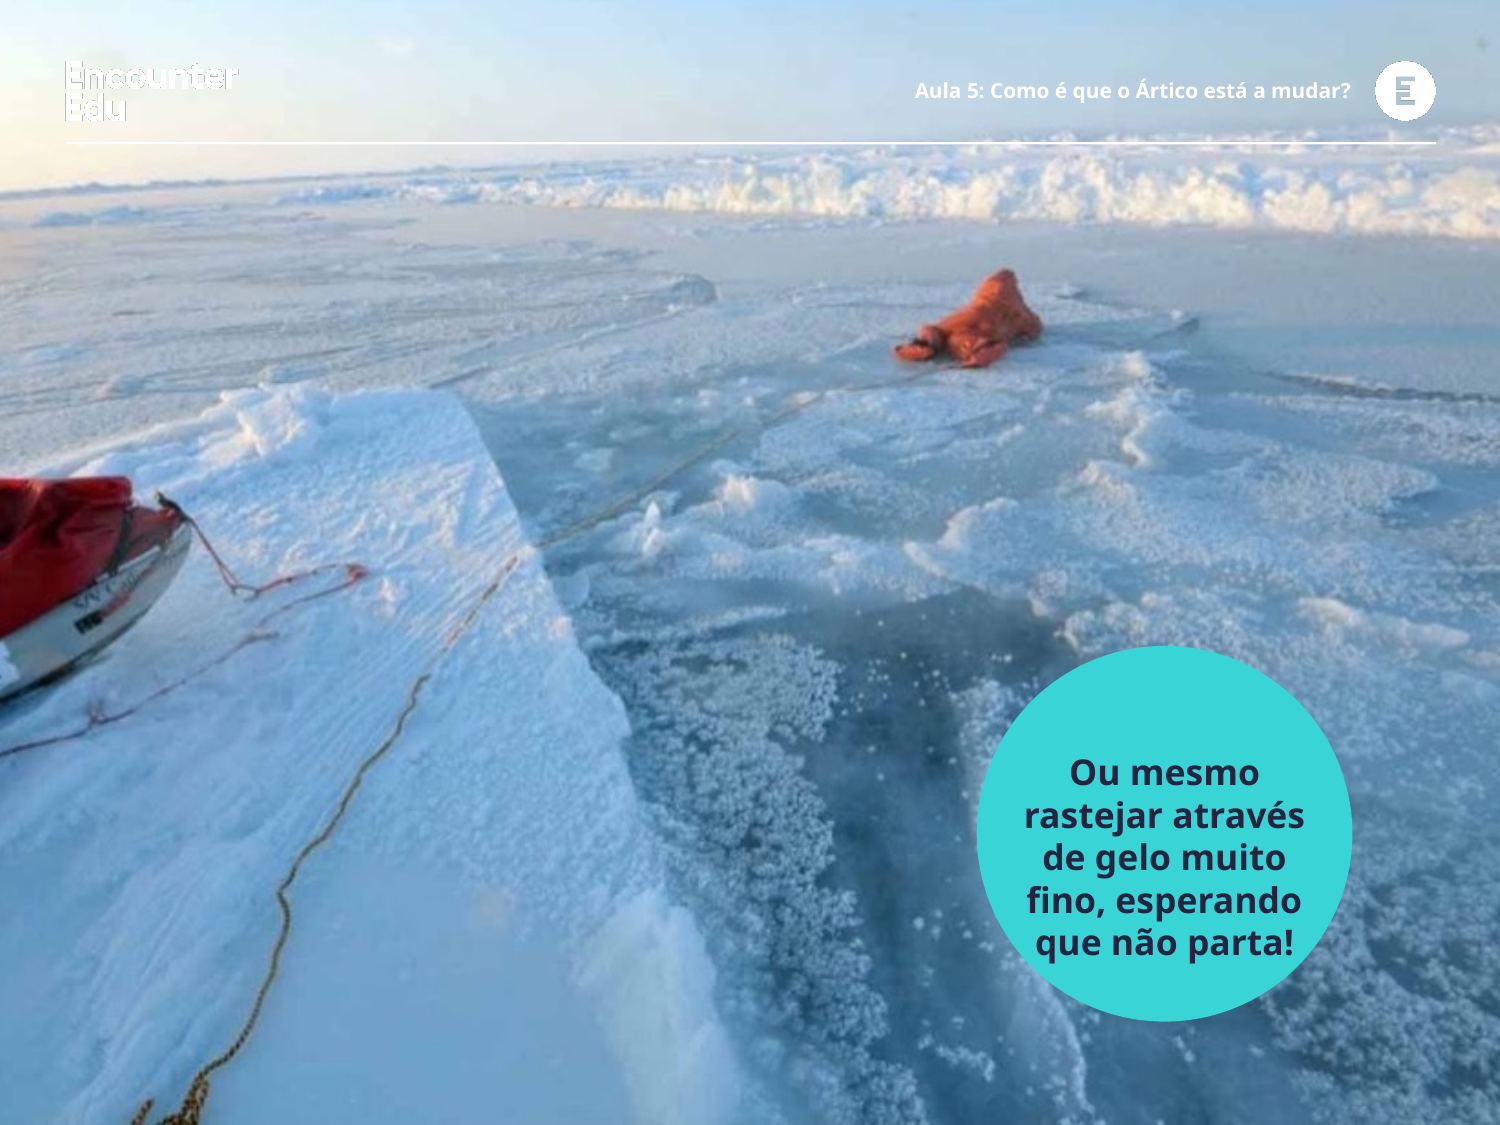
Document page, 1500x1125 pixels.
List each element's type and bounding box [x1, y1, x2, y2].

picture [0, 0, 1500, 1125]
text_box [976, 645, 1353, 1022]
